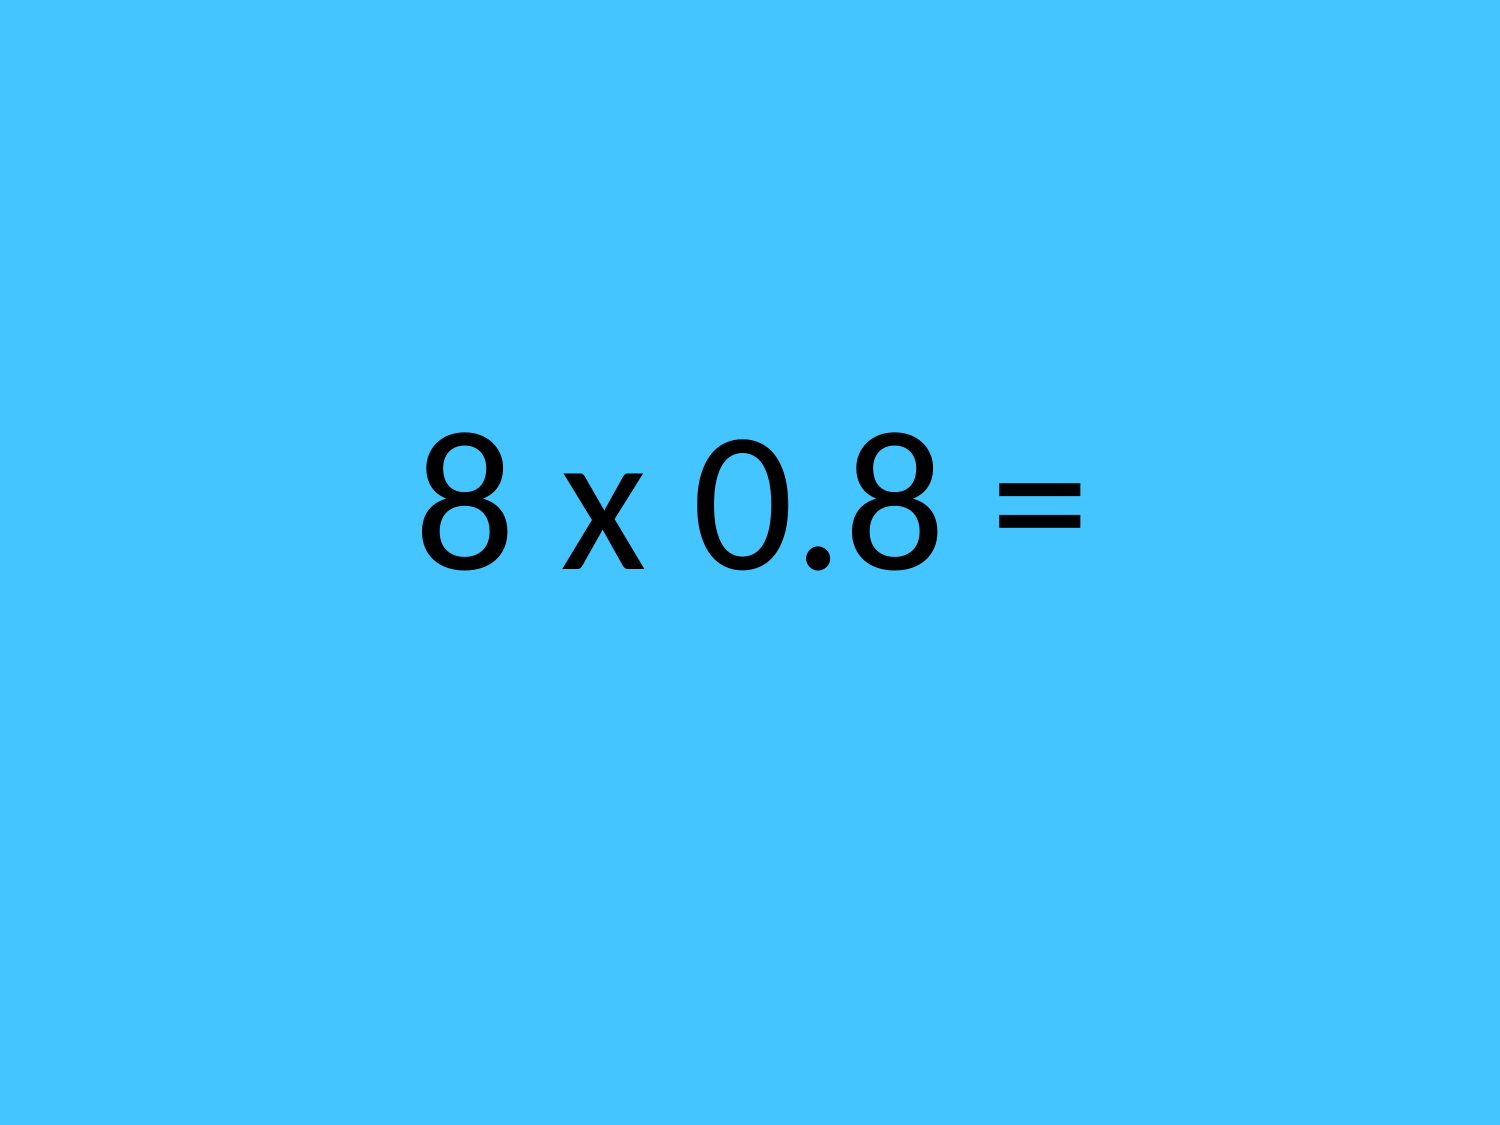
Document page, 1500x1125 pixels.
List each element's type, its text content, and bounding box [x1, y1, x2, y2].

text_box 8 x 0.8 = [399, 362, 1225, 618]
